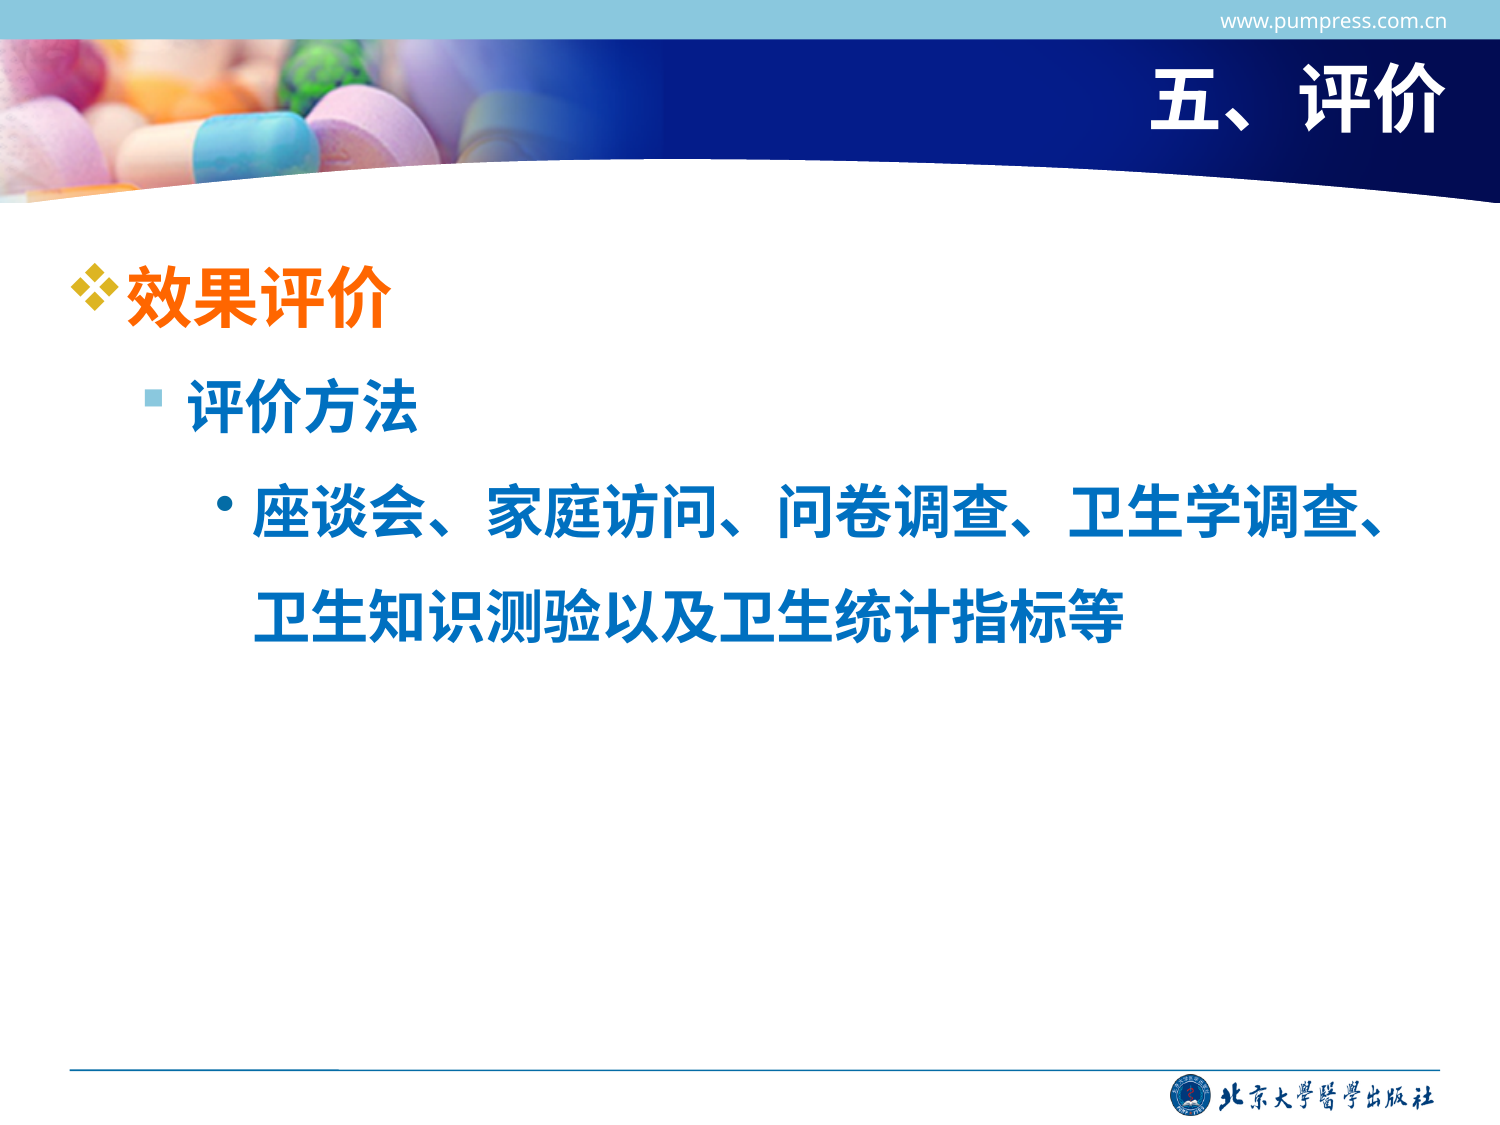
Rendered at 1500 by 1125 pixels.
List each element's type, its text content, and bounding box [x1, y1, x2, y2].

picture [0, 40, 1500, 203]
slide_number www.pumpress.com.cn [1024, 0, 1463, 38]
list 效果评价 评价方法 座谈会、家庭访问、问卷调查、卫生学调查、卫生知识测验以及卫生统计指标等 [49, 207, 1463, 1026]
picture [1170, 1074, 1436, 1118]
title 五、评价 [137, 49, 1463, 143]
